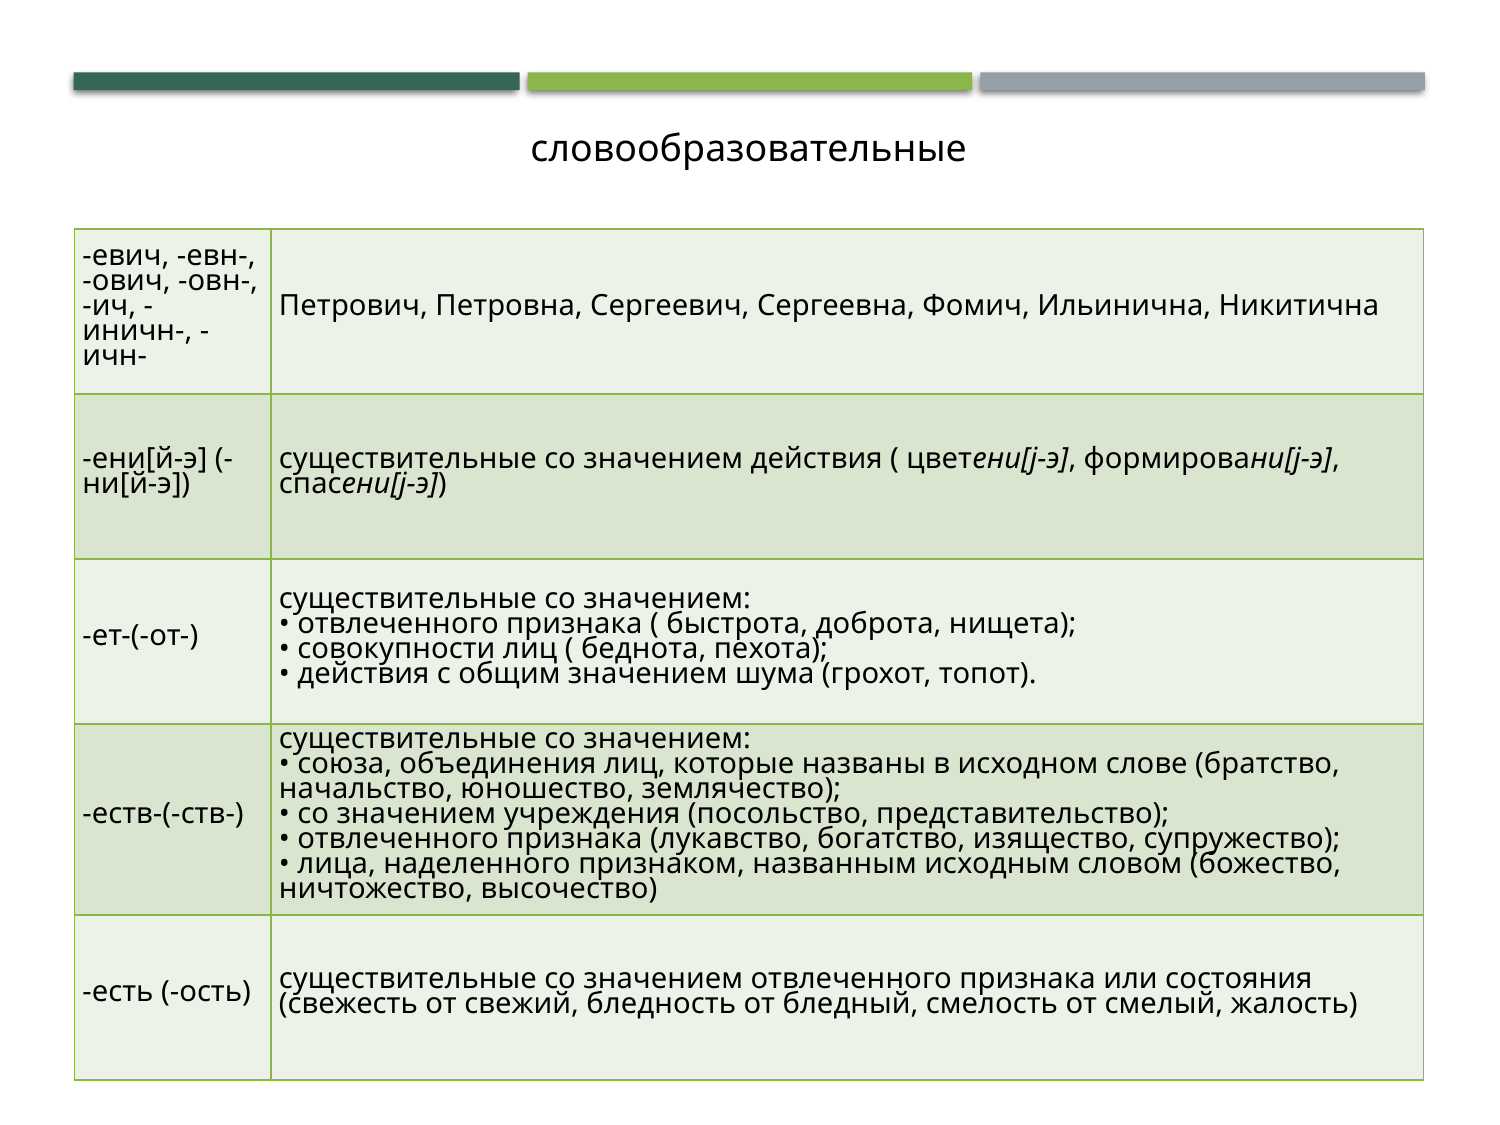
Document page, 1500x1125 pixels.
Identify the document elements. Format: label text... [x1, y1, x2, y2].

table_cell -еств-(-ств-) [75, 725, 270, 914]
table_cell -ет-(-от-) [75, 560, 270, 723]
table_cell существительные со значением действия ( цветени[j-э], формировани[j-э], спасени[j-э]) [272, 395, 1423, 558]
table_cell существительные со значением: • союза, объединения лиц, которые названы в исходном слове (братство, начальство, юношество, землячество); • со значением учреждения (посольство, представительство); • отвлеченного признака (лукавство, богатство, изящество, супружество); • лица, наделенного признаком, названным исходным словом (божество, ничтожество, высочество) [272, 725, 1423, 914]
table_cell -ени[й-э] (-ни[й-э]) [75, 395, 270, 558]
text_box словообразовательные [74, 116, 1424, 177]
table_cell -есть (-ость) [75, 916, 270, 1079]
table_cell существительные со значением отвлеченного признака или состояния (свежесть от свежий, бледность от бледный, смелость от смелый, жалость) [272, 916, 1423, 1079]
table_header -евич, -евн-, -ович, -овн-, -ич, -иничн-, -ичн- [75, 230, 270, 393]
table_cell существительные со значением: • отвлеченного признака ( быстрота, доброта, нищета); • совокупности лиц ( беднота, пехота); • действия с общим значением шума (грохот, топот). [272, 560, 1423, 723]
table_header Петрович, Петровна, Сергеевич, Сергеевна, Фомич, Ильинична, Никитична [272, 230, 1423, 393]
slide_number 5 [1279, 977, 1406, 1037]
